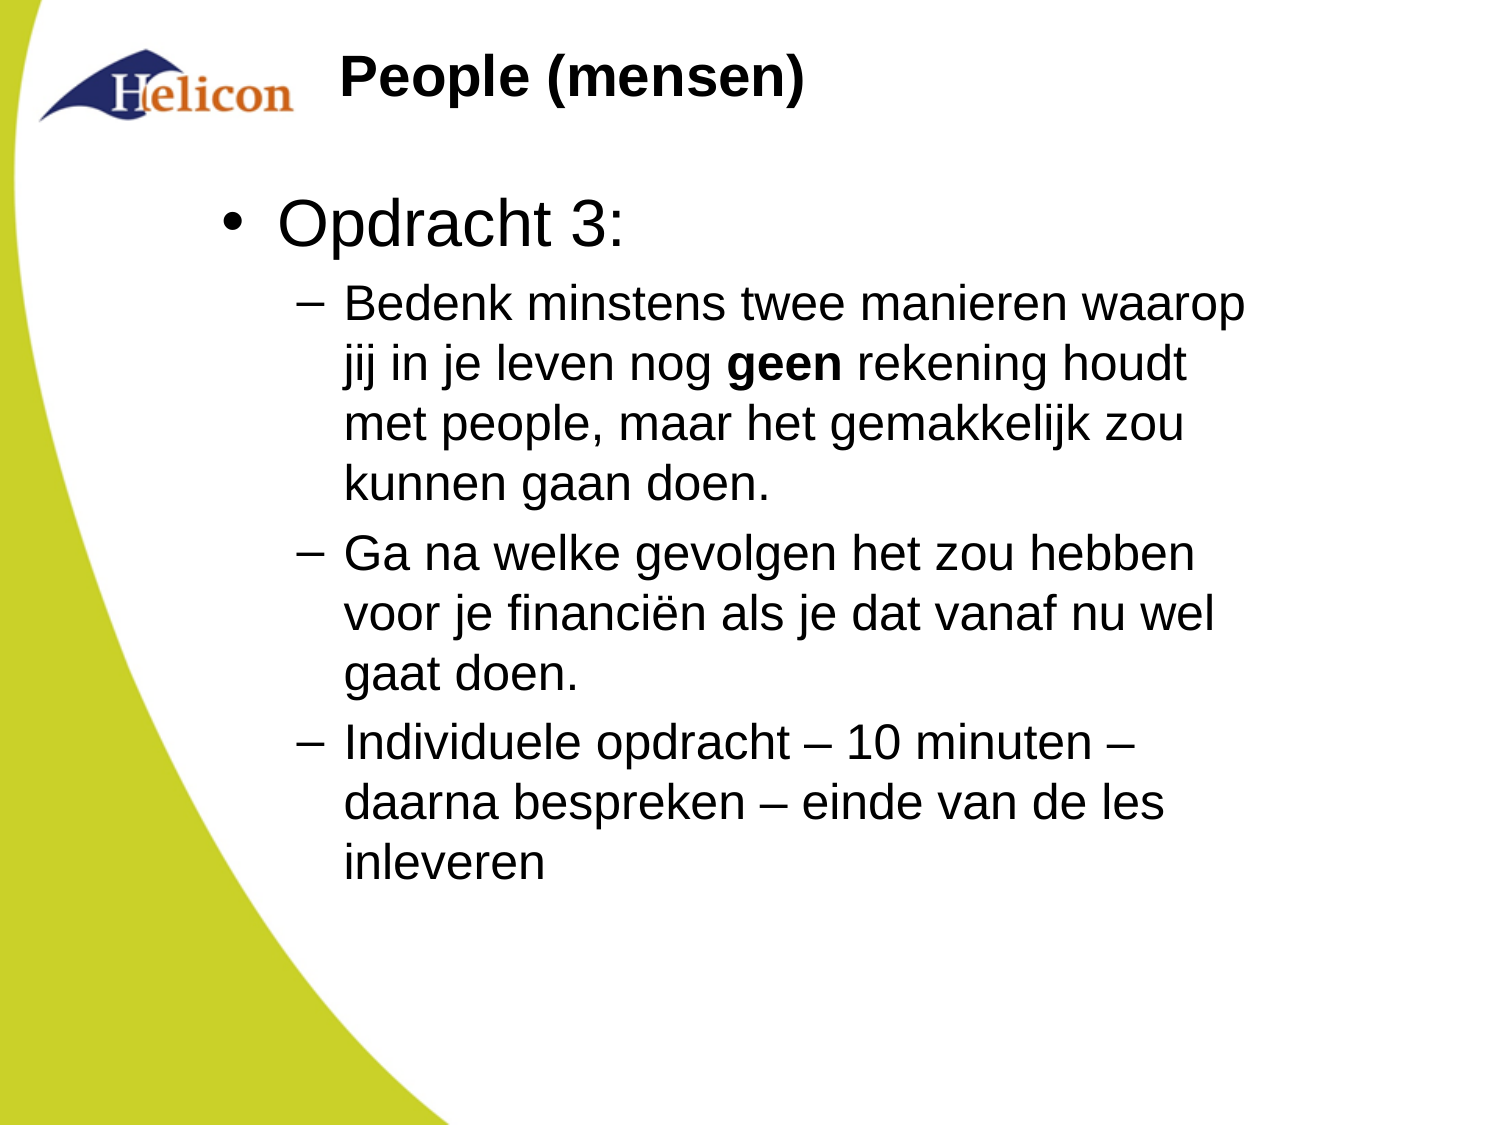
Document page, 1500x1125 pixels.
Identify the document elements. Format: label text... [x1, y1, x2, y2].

picture [0, 0, 1500, 1125]
list Opdracht 3: Bedenk minstens twee manieren waarop jij in je leven nog geen rekening houdt met people, maar het gemakkelijk zou kunnen gaan doen. Ga na welke gevolgen het zou hebben voor je financiën als je dat vanaf nu wel gaat doen. Individuele opdracht – 10 minuten – daarna bespreken – einde van de les inleveren [206, 172, 1296, 740]
title People (mensen) [324, 54, 1415, 161]
